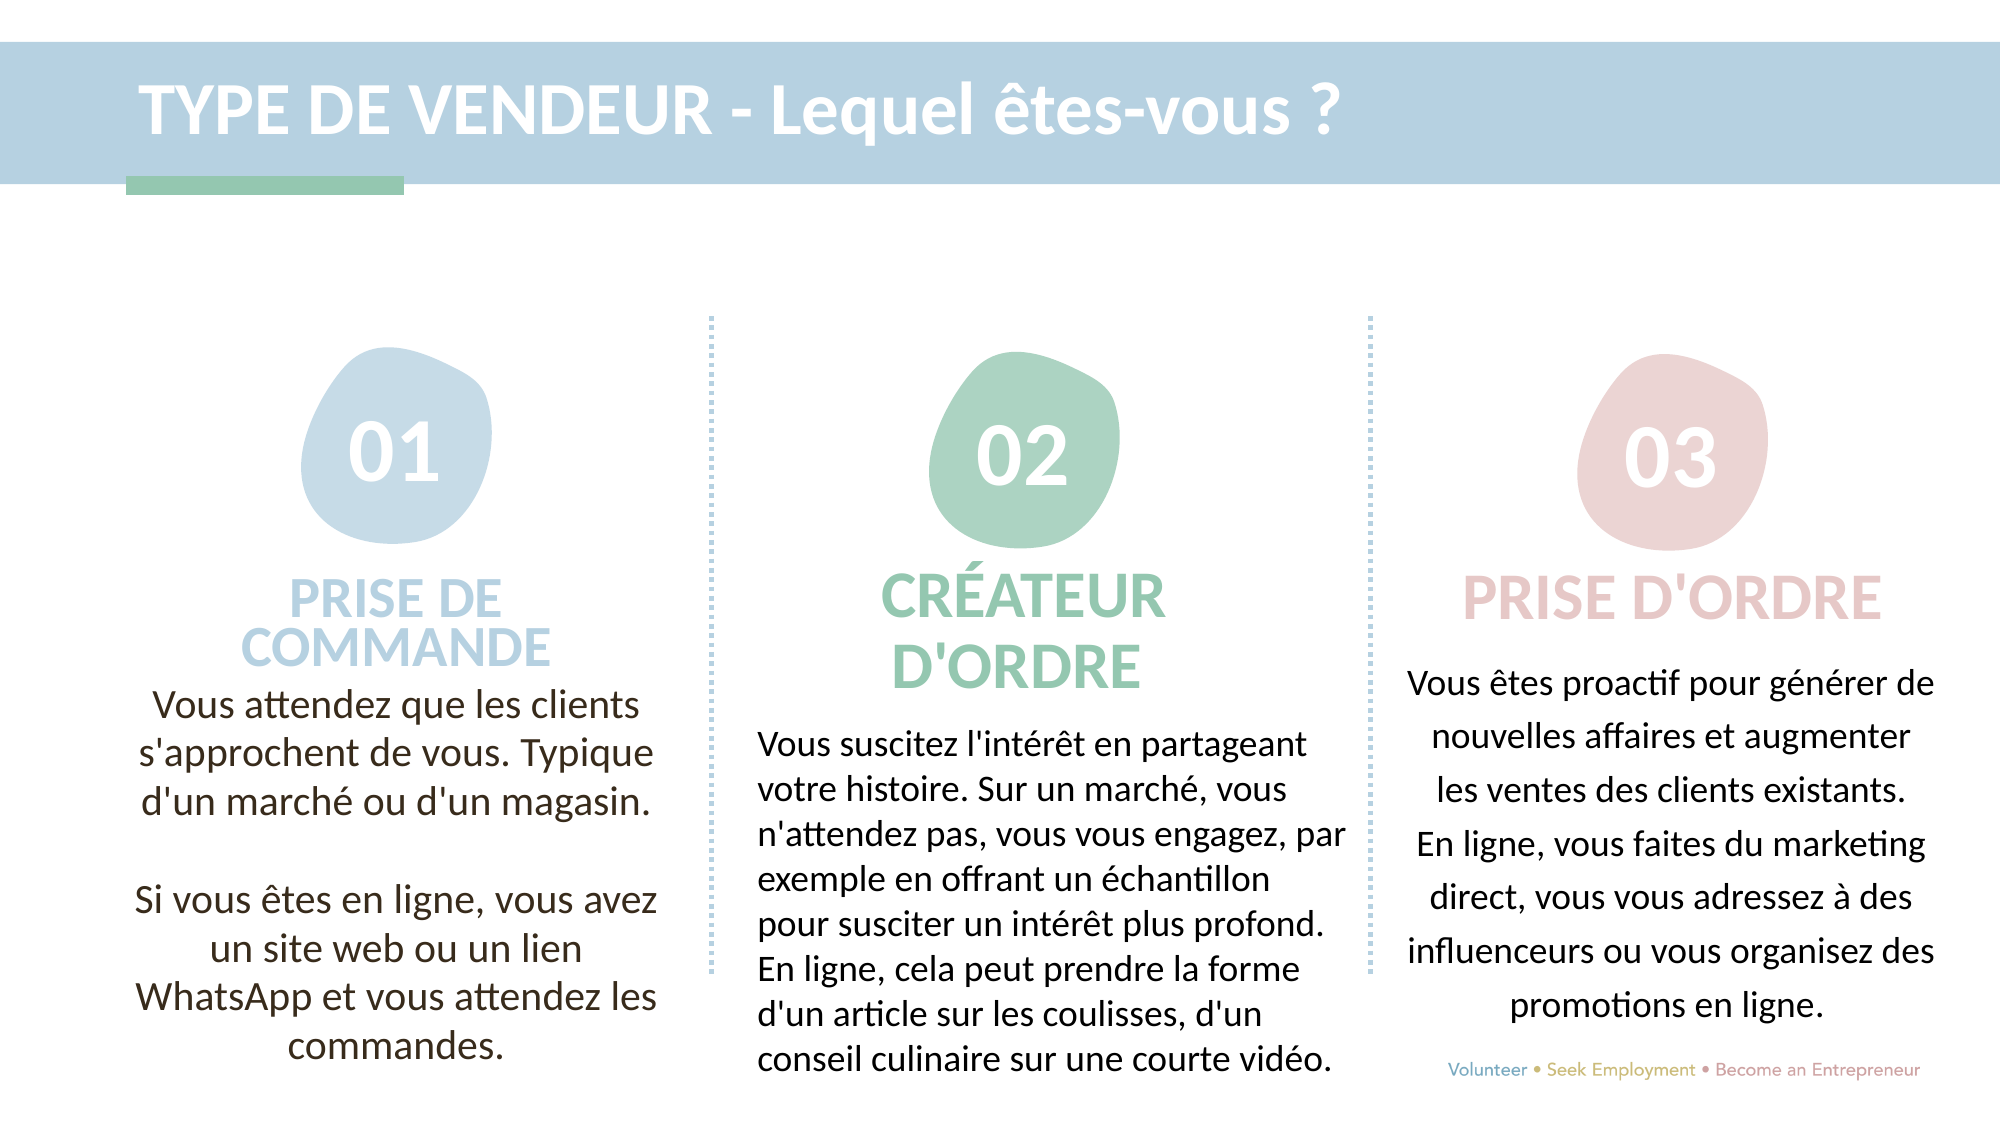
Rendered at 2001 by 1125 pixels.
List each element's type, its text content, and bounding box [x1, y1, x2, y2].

list TYPE DE VENDEUR - Lequel êtes-vous ? [123, 51, 1913, 170]
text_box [928, 351, 1120, 606]
text_box CRÉATEUR D'ORDRE [744, 552, 1304, 669]
text_box [744, 669, 1304, 712]
picture [1418, 1046, 1971, 1103]
text_box Vous suscitez l'intérêt en partageant votre histoire. Sur un marché, vous n'attendez pas, vous vous engagez, par exemple en offrant un échantillon pour susciter un intérêt plus profond. En ligne, cela peut prendre la forme d'un article sur les coulisses, d'un conseil culinaire sur une courte vidéo. [742, 712, 1363, 1087]
list PRISE DE COMMANDE Vous attendez que les clients s'approchent de vous. Typique d'un marché ou d'un magasin. Si vous êtes en ligne, vous avez un site web ou un lien WhatsApp et vous attendez les commandes. [116, 572, 676, 669]
text_box Vous êtes proactif pour générer de nouvelles affaires et augmenter les ventes des clients existants. En ligne, vous faites du marketing direct, vous vous adressez à des influenceurs ou vous organisez des promotions en ligne. [1391, 641, 1951, 874]
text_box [300, 347, 492, 602]
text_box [1577, 354, 1768, 608]
text_box PRISE D'ORDRE [1392, 554, 1953, 726]
text_box [116, 669, 676, 1068]
